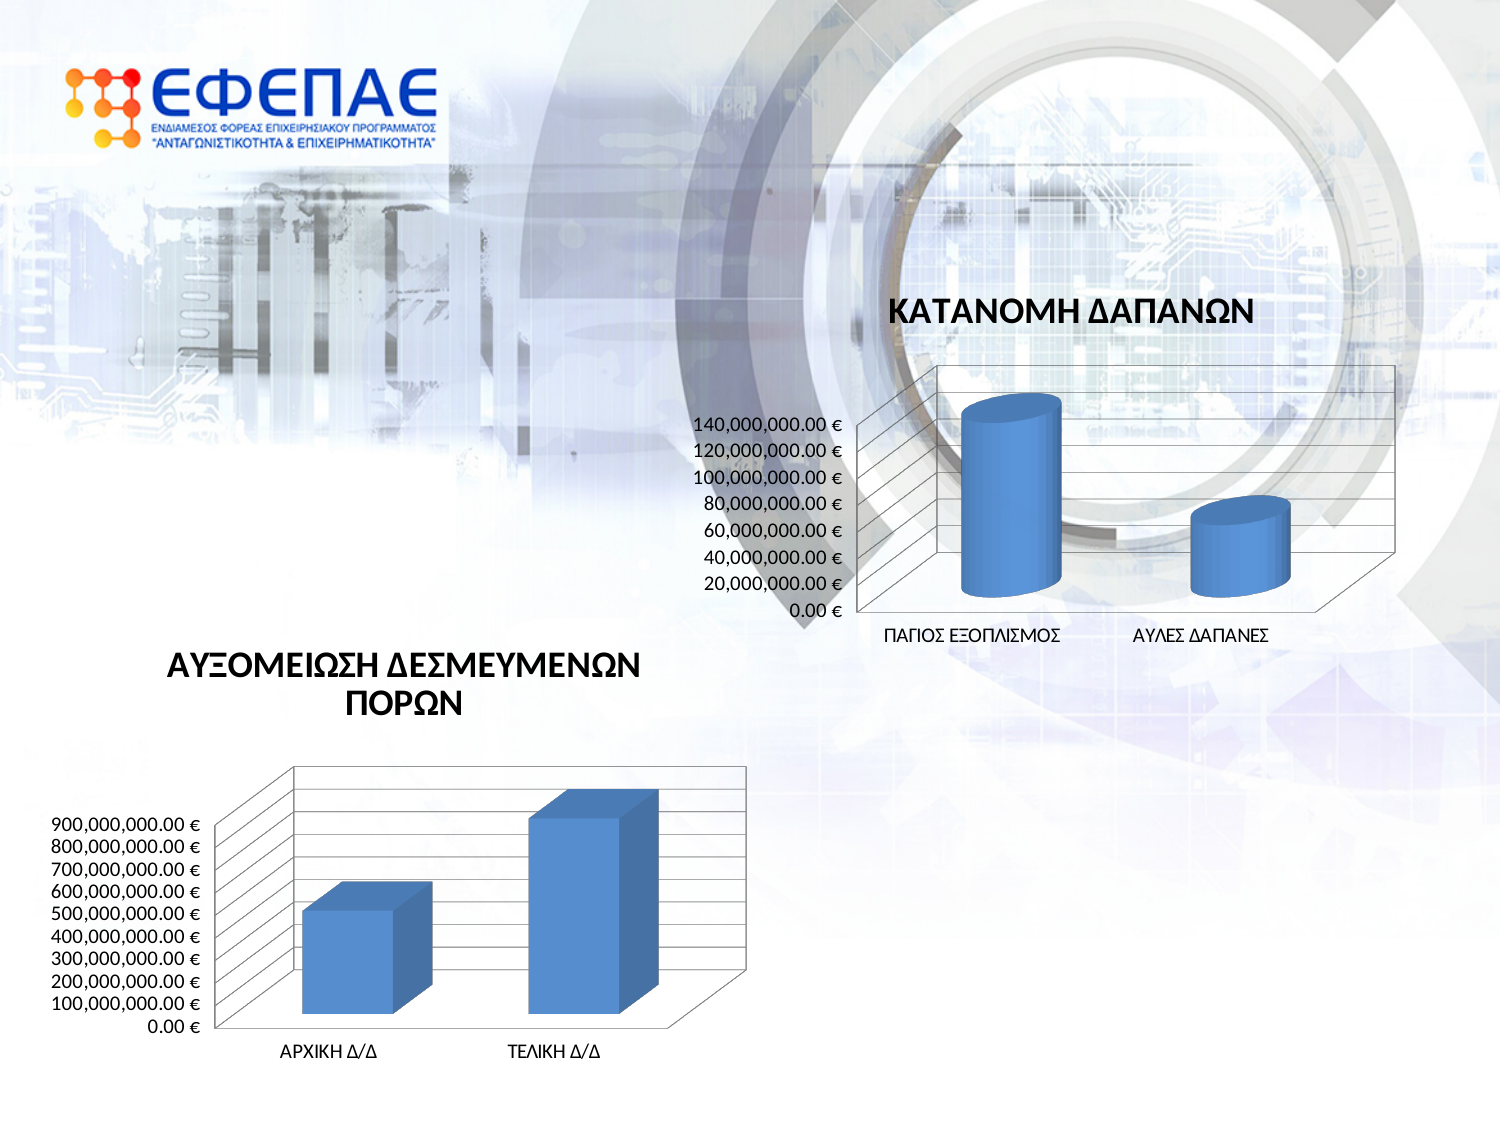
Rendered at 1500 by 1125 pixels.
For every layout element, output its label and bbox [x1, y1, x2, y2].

picture [0, 0, 1500, 1125]
chart [29, 266, 1465, 1072]
